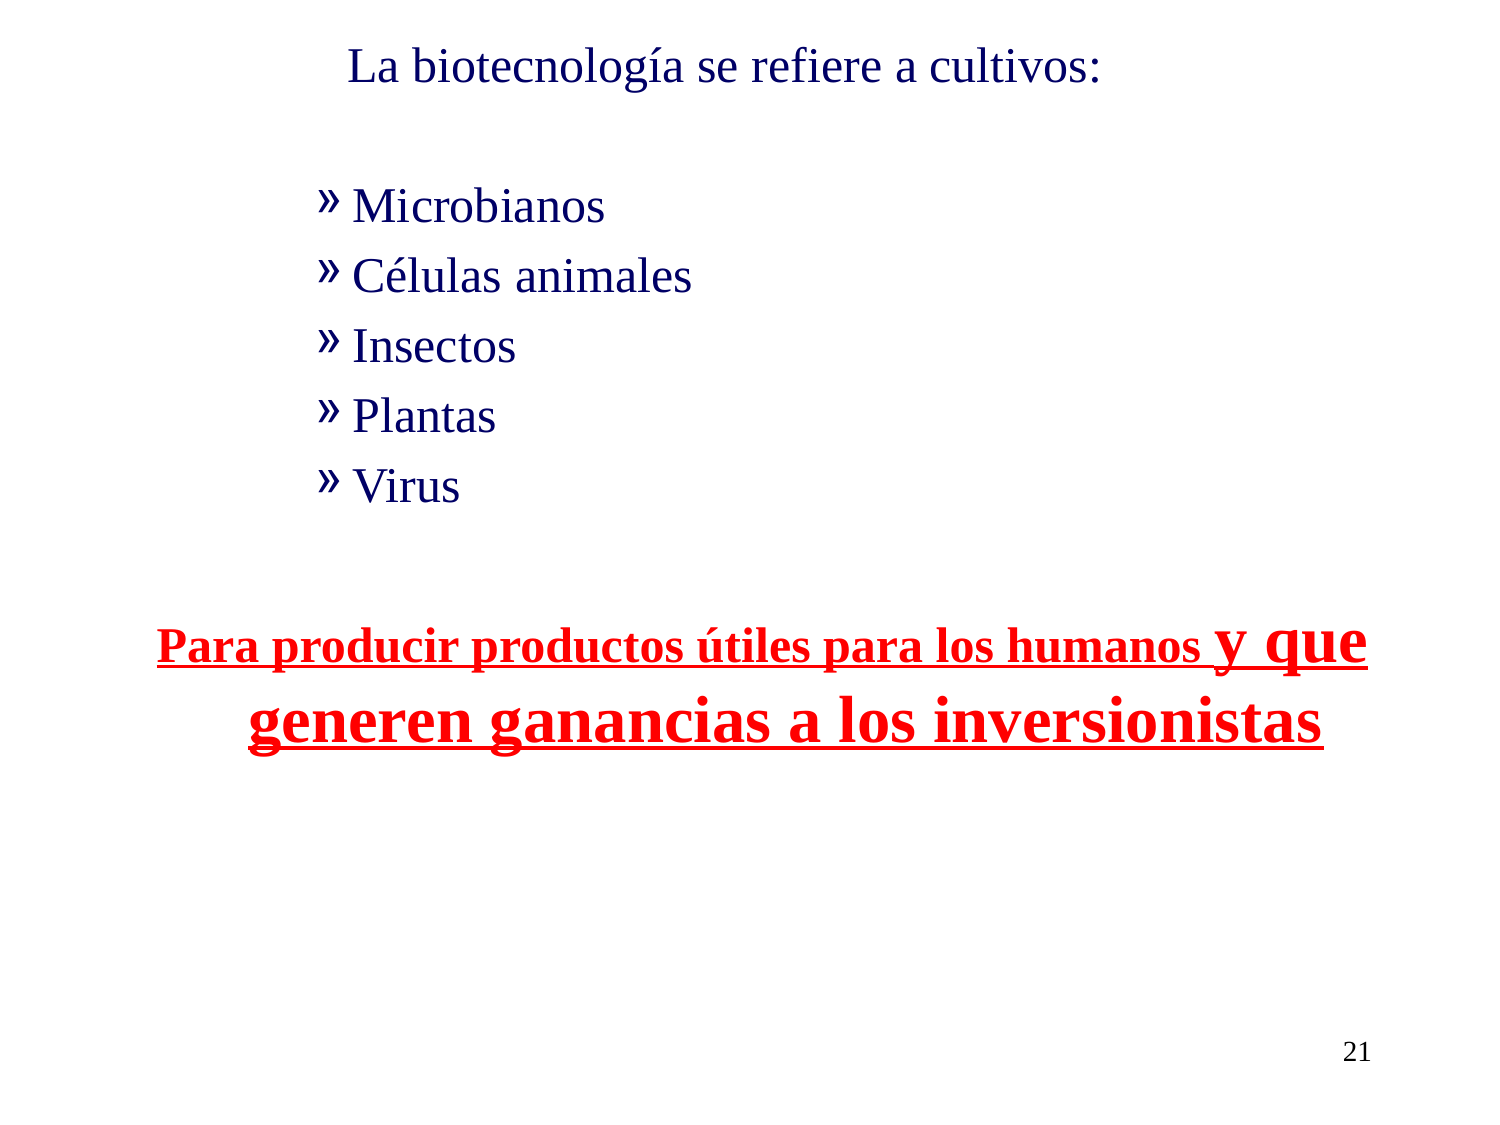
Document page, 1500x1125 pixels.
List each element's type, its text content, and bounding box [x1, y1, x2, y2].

slide_number 21 [1074, 1024, 1388, 1101]
list La biotecnología se refiere a cultivos: Microbianos Células animales Insectos Plantas Virus Para producir productos útiles para los humanos y que generen ganancias a los inversionistas [0, 24, 1451, 926]
